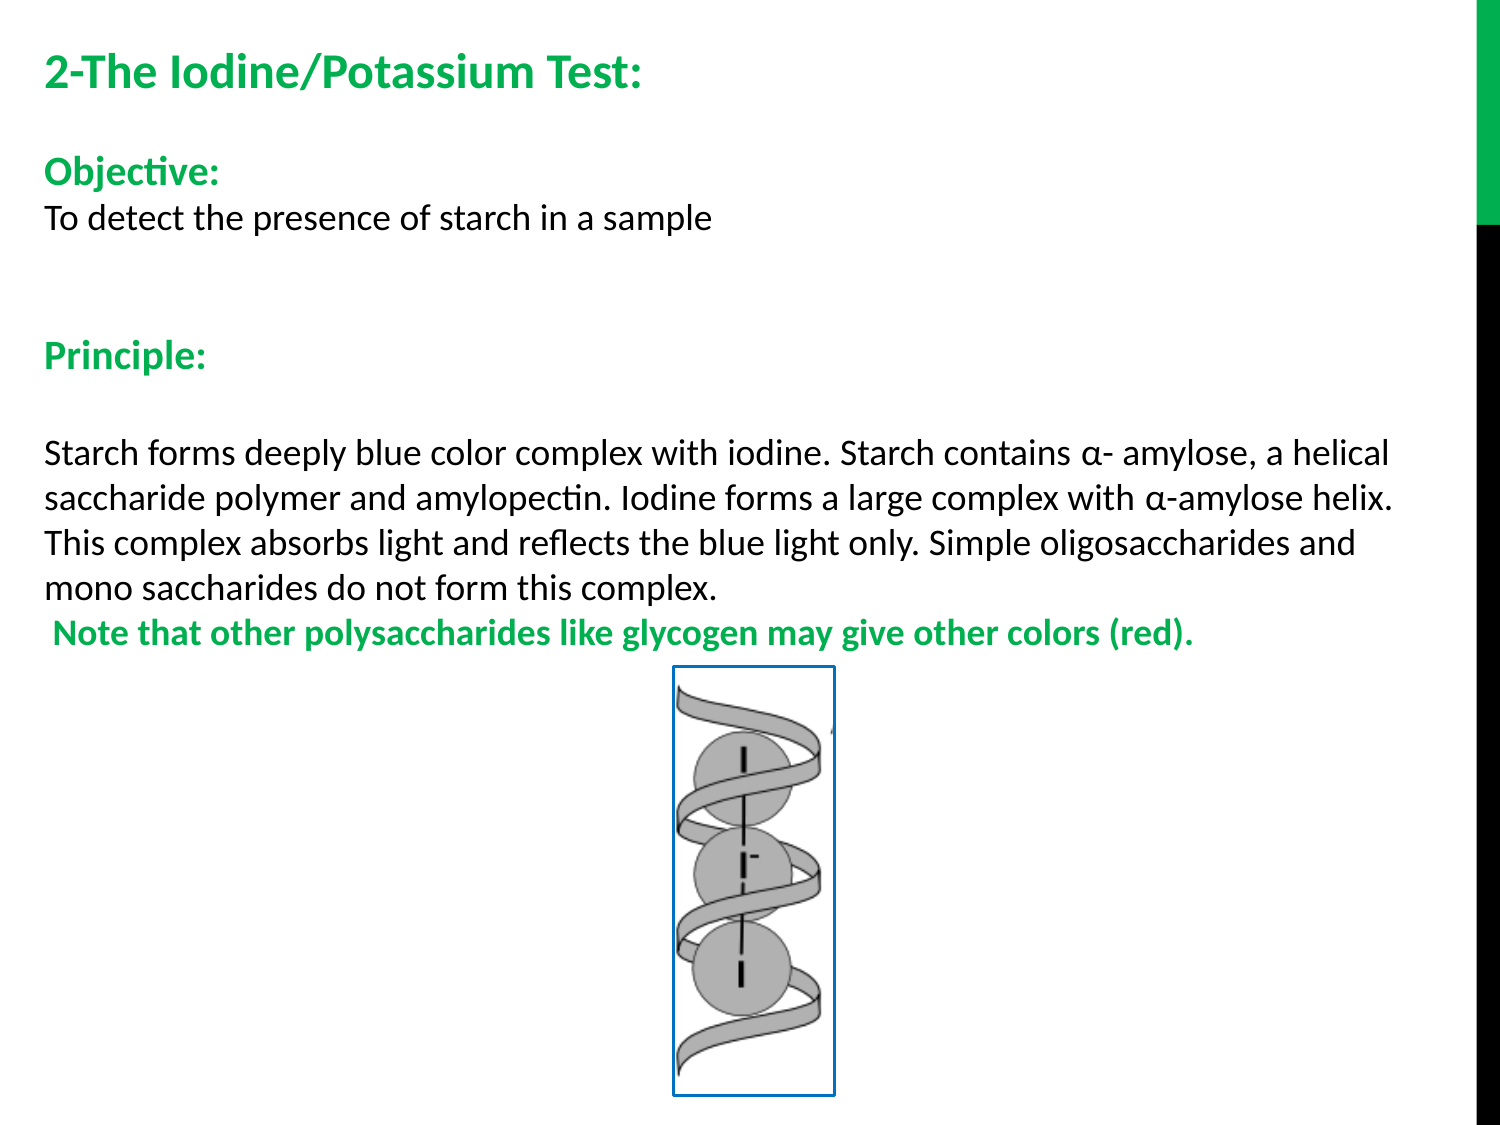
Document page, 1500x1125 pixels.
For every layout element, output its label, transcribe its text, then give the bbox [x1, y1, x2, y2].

picture [674, 667, 834, 1095]
text_box 2-The Iodine/Potassium Test: Objective: To detect the presence of starch in a sample Principle: Starch forms deeply blue color complex with iodine. Starch contains α- amylose, a helical saccharide polymer and amylopectin. Iodine forms a large complex with α-amylose helix. This complex absorbs light and reflects the blue light only. Simple oligosaccharides and mono saccharides do not form this complex. Note that other polysaccharides like glycogen may give other colors (red). [29, 30, 1459, 706]
